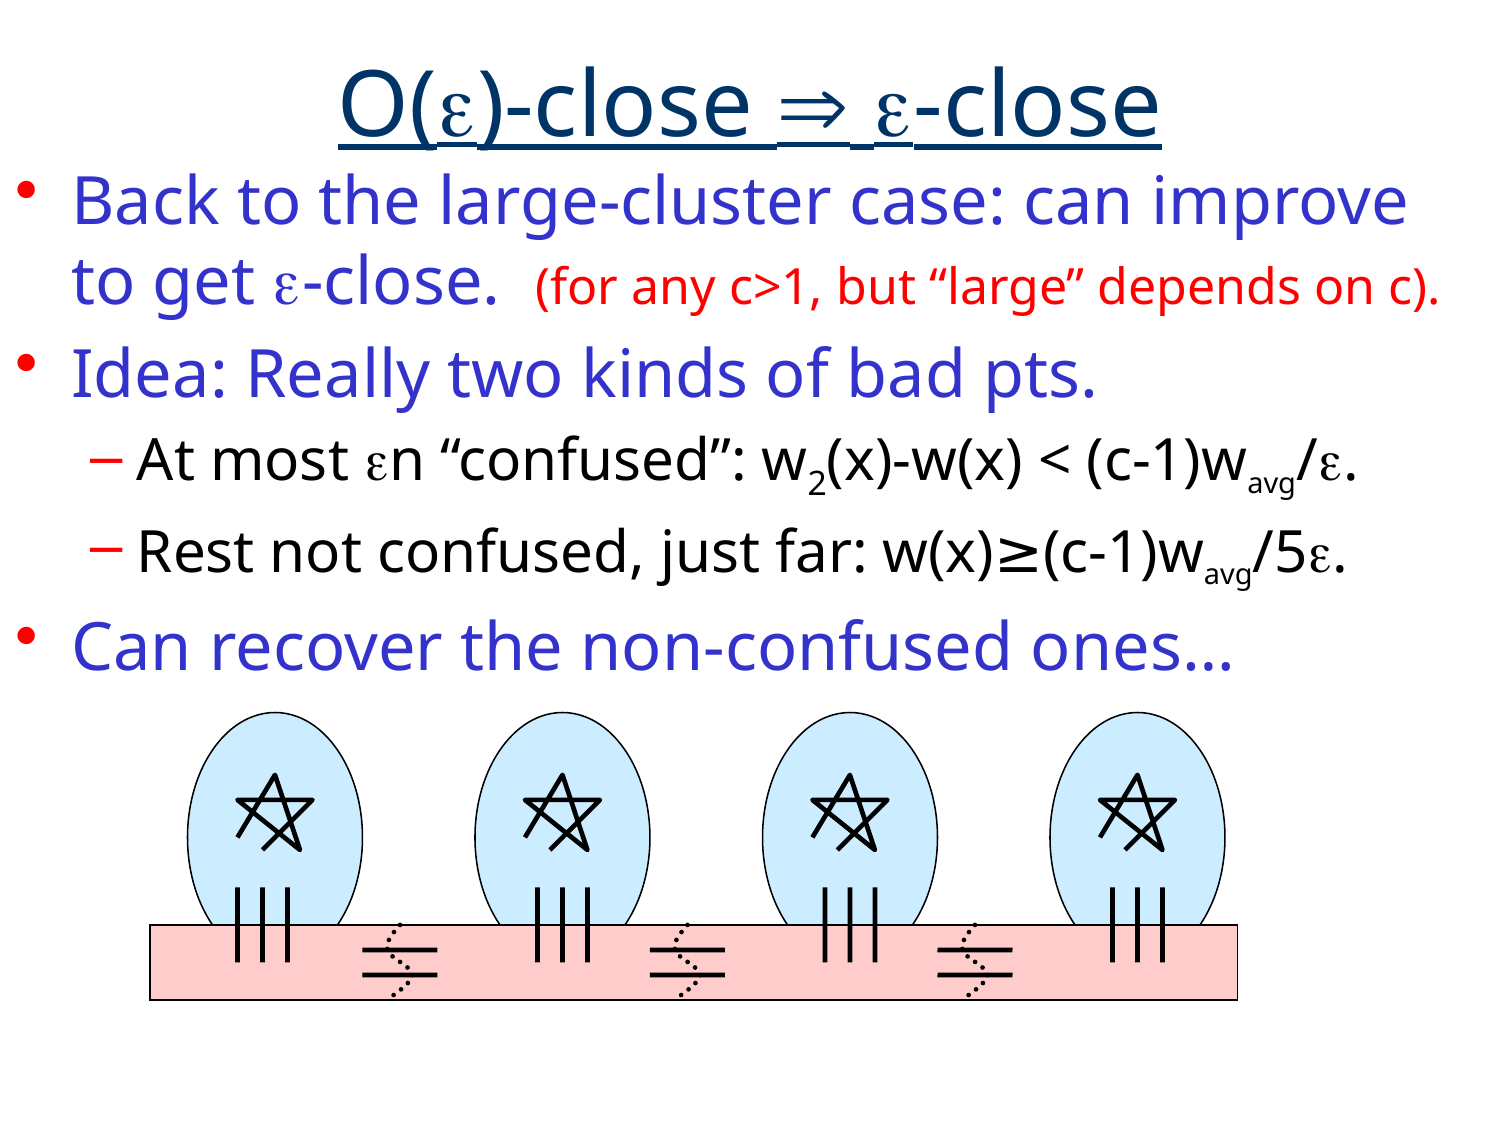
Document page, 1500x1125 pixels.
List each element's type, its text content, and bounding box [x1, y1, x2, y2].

title O()-close  -close [0, 24, 1500, 149]
list Back to the large-cluster case: can improve to get -close. (for any c>1, but “large” depends on c). Idea: Really two kinds of bad pts. At most n “confused”: w2(x)-w(x) < (c-1)wavg/. Rest not confused, just far: w(x)≥(c-1)wavg/5. Can recover the non-confused ones… [0, 149, 1500, 1101]
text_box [149, 712, 1238, 1001]
